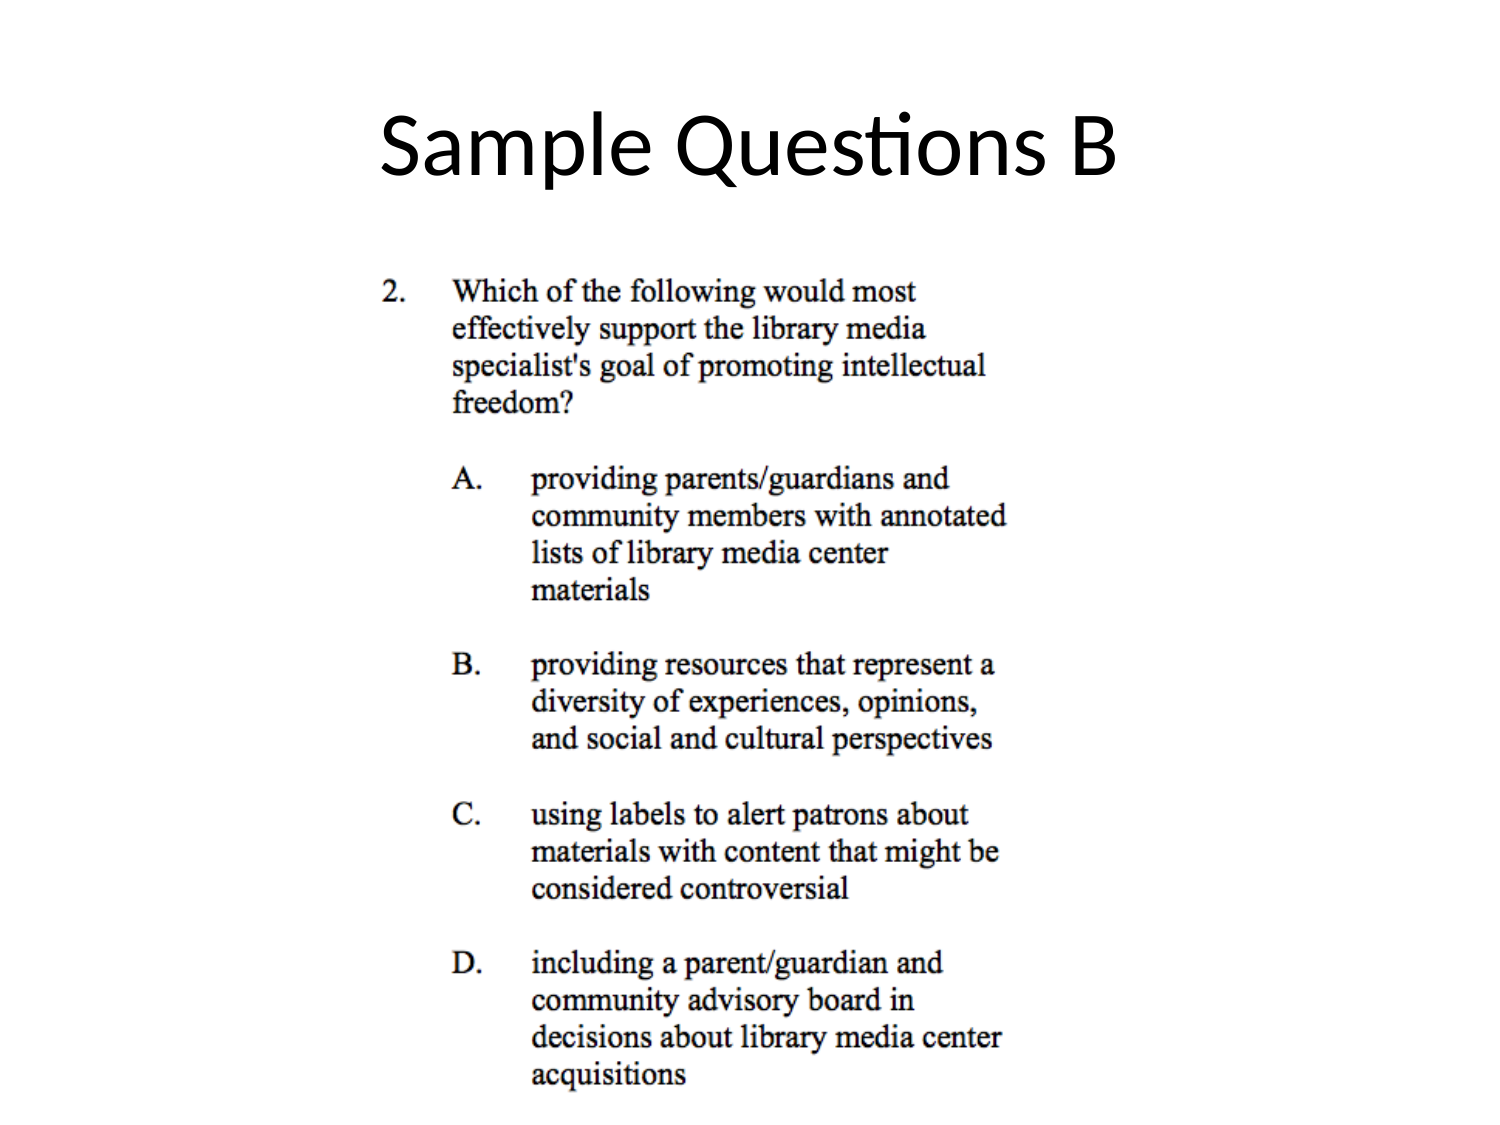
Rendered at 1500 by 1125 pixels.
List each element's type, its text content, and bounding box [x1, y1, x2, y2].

picture [336, 223, 1225, 1125]
title Sample Questions B [75, 45, 1425, 233]
